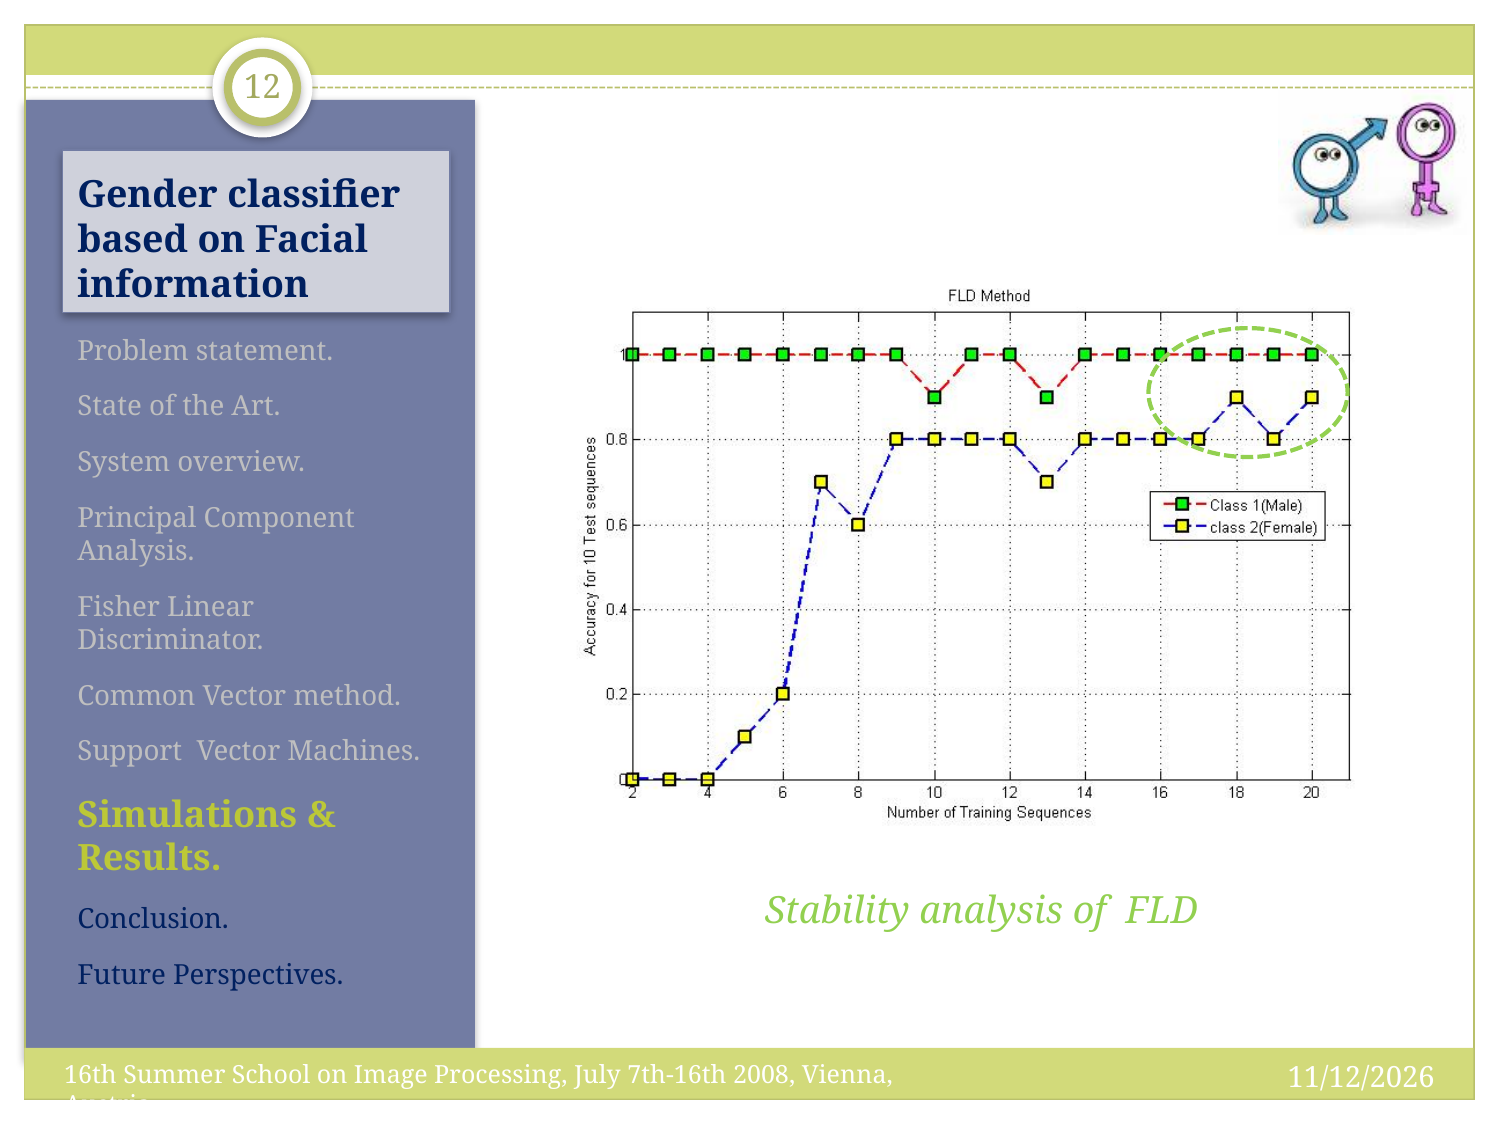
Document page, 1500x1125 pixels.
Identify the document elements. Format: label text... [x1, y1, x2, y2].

slide_number 12 [225, 51, 300, 124]
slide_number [950, 1050, 1450, 1111]
list Problem statement. State of the Art. System overview. Principal Component Analysis. Fisher Linear Discriminator. Common Vector method. Support Vector Machines. Simulations & Results. Conclusion. Future Perspectives. [62, 324, 450, 1005]
footer 16th Summer School on Image Processing, July 7th-16th 2008, Vienna, Austria. [49, 1051, 1008, 1112]
text_box Stability analysis of FLD [749, 878, 1219, 939]
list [512, 270, 1438, 842]
title Gender classifier based on Facial information [62, 149, 451, 313]
picture [1277, 90, 1471, 235]
